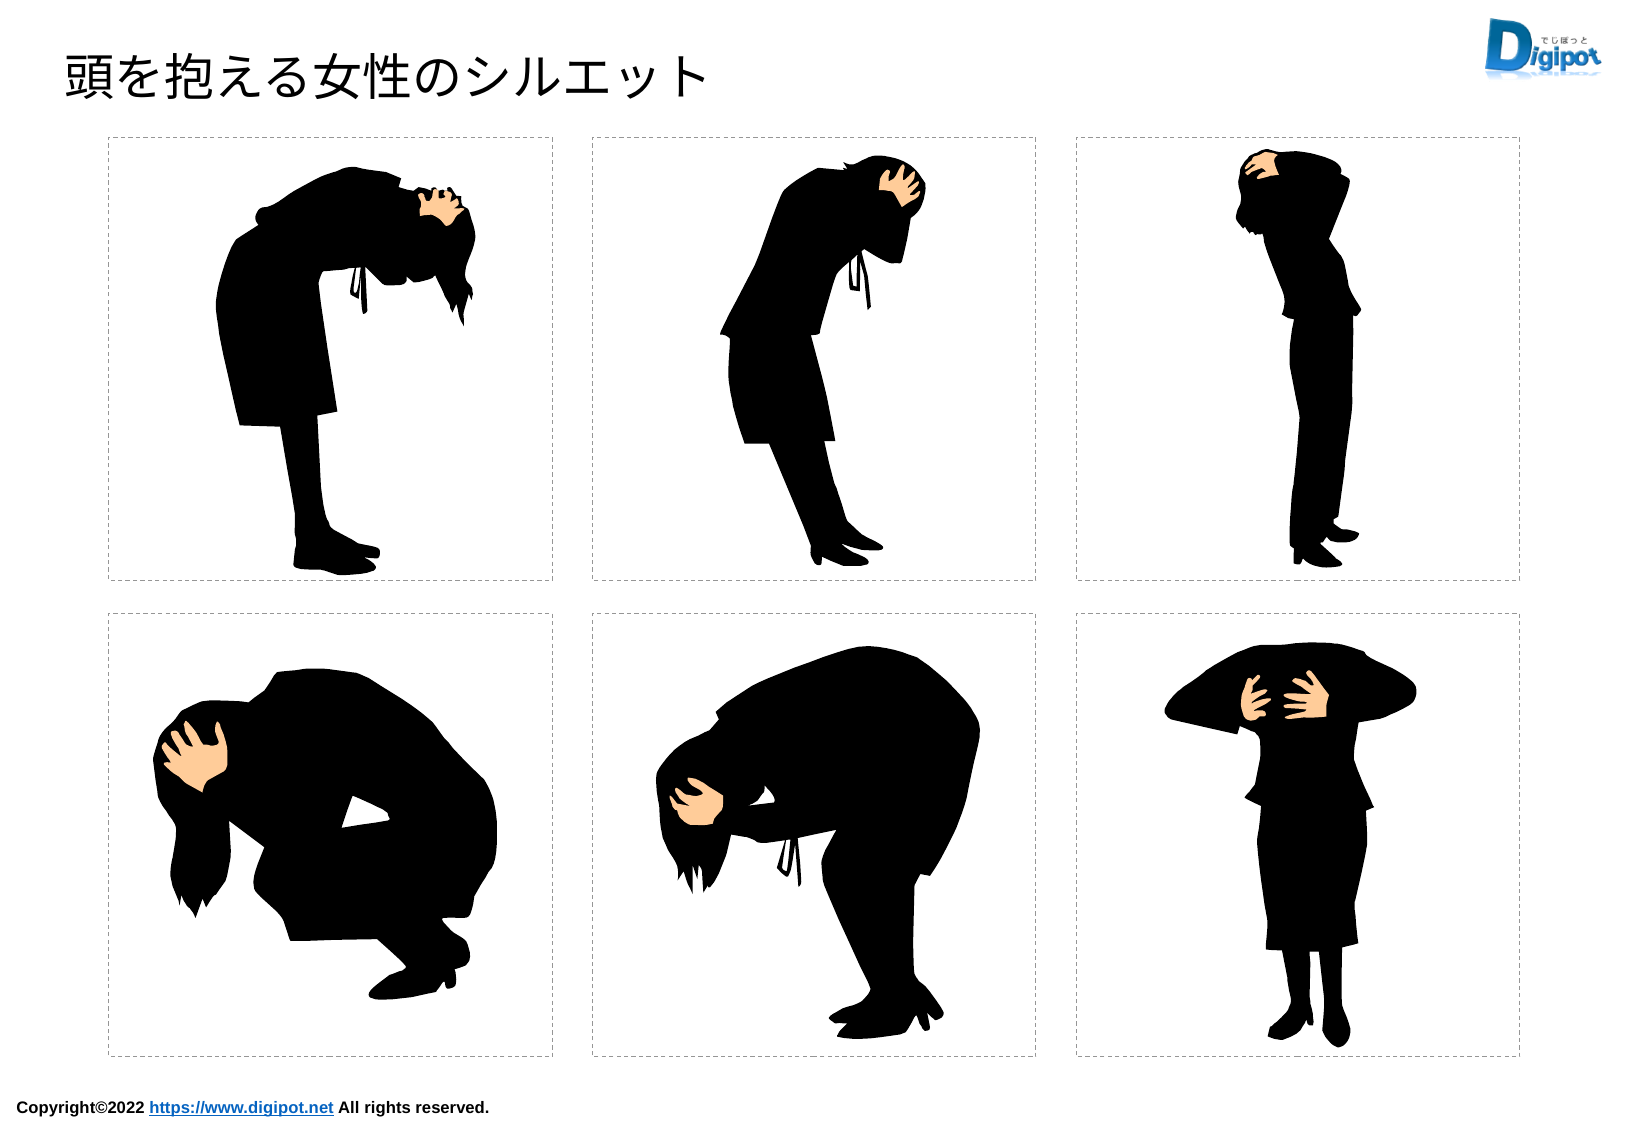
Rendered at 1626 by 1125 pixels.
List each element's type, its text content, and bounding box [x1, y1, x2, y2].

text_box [655, 646, 980, 1039]
text_box 頭を抱える女性のシルエット [49, 38, 728, 113]
picture [1485, 18, 1602, 82]
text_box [720, 155, 926, 566]
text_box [215, 166, 476, 576]
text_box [1235, 149, 1362, 568]
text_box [153, 668, 497, 1000]
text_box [1164, 642, 1417, 1048]
